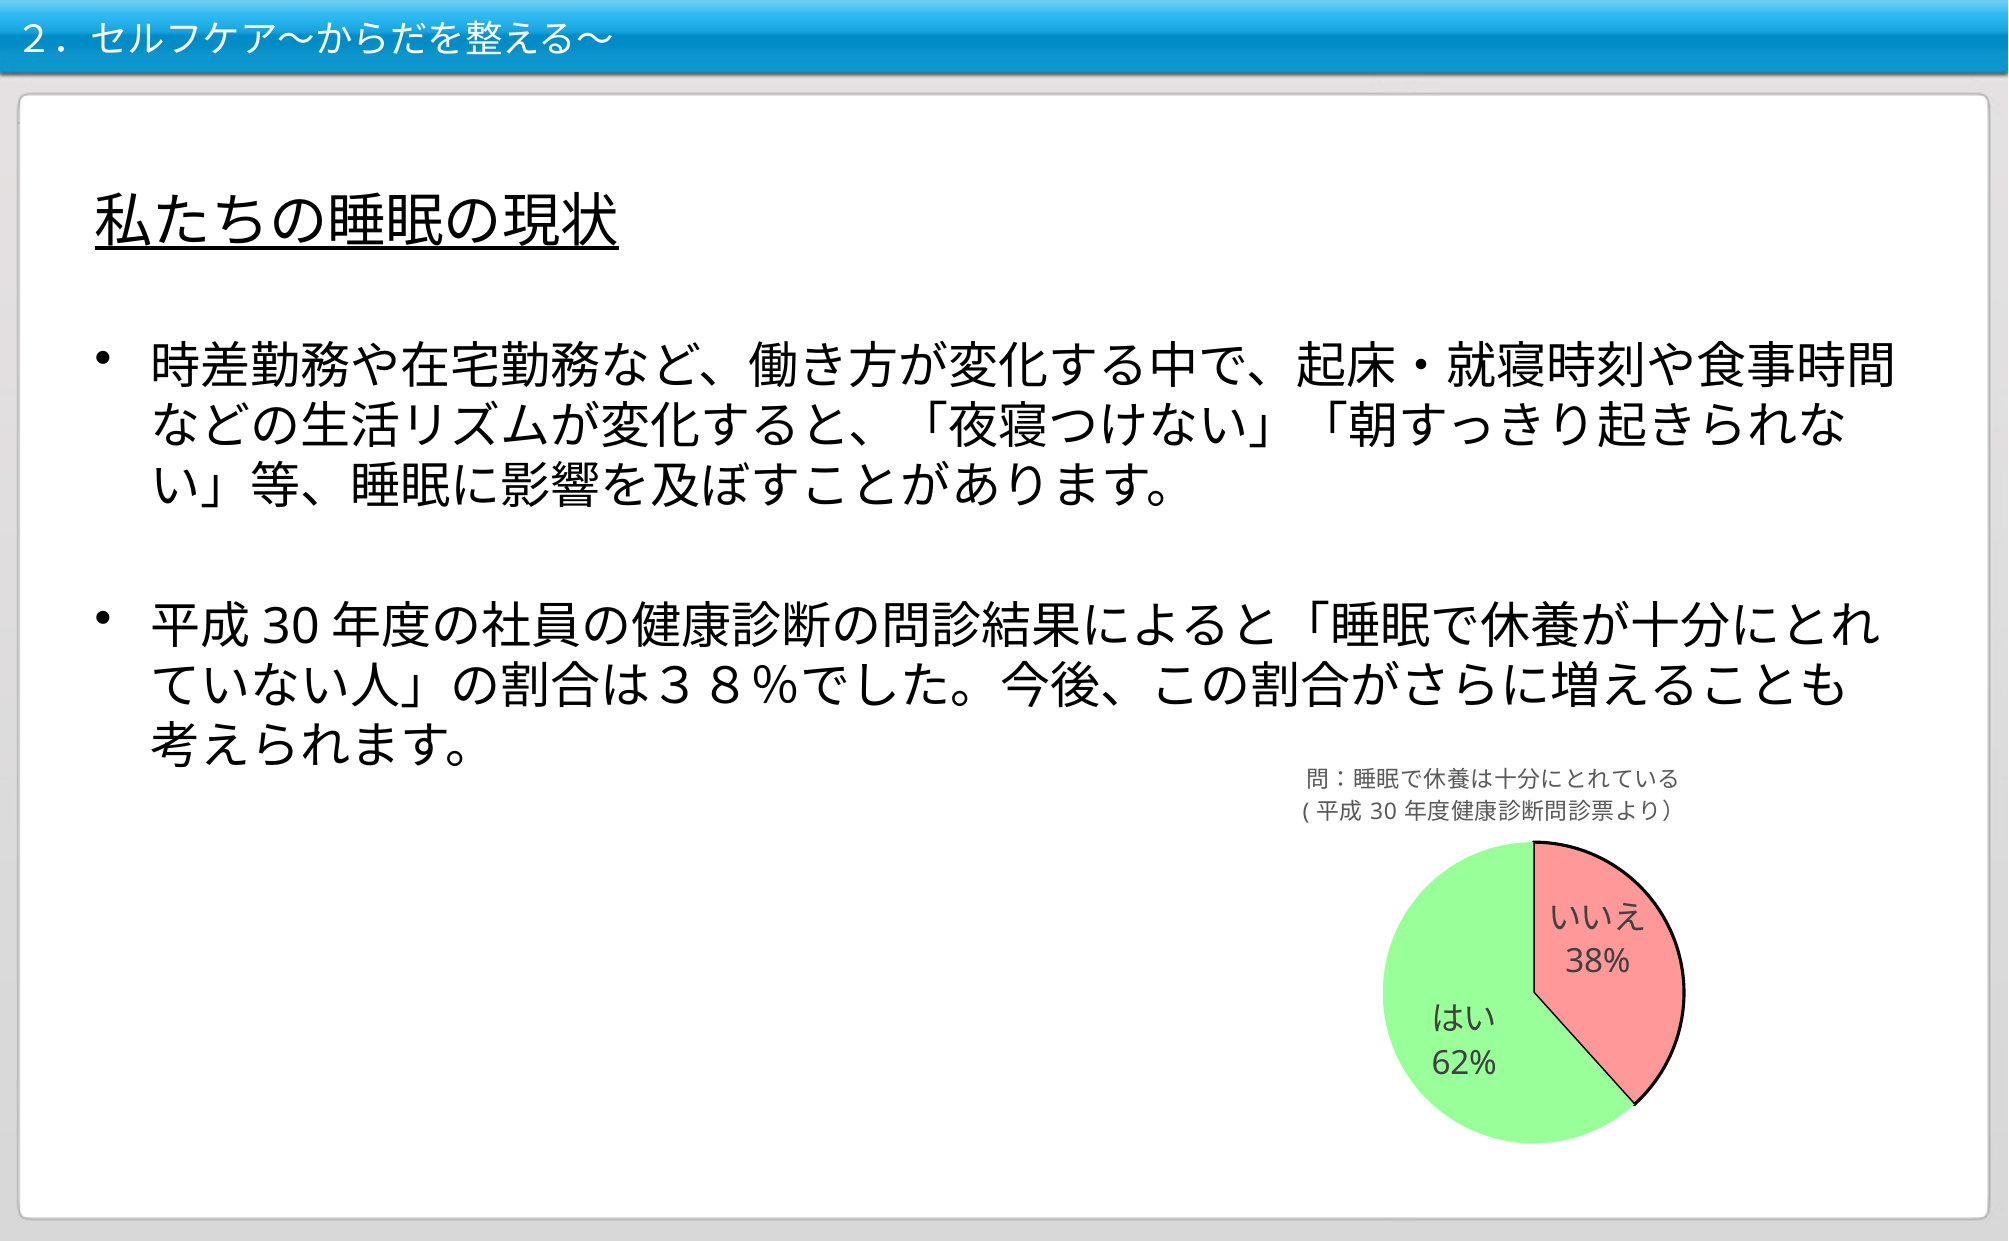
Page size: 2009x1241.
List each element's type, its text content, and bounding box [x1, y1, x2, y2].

list 私たちの睡眠の現状 時差勤務や在宅勤務など、働き方が変化する中で、起床・就寝時刻や食事時間などの生活リズムが変化すると、「夜寝つけない」「朝すっきり起きられない」等、睡眠に影響を及ぼすことがあります。 平成30年度の社員の健康診断の問診結果によると「睡眠で休養が十分にとれていない人」の割合は３８％でした。今後、この割合がさらに増えることも考えられます。 [35, 124, 1958, 1188]
picture [0, 76, 2008, 1241]
chart [1216, 753, 1808, 1192]
title ２．セルフケア～からだを整える～ [0, 0, 2008, 76]
